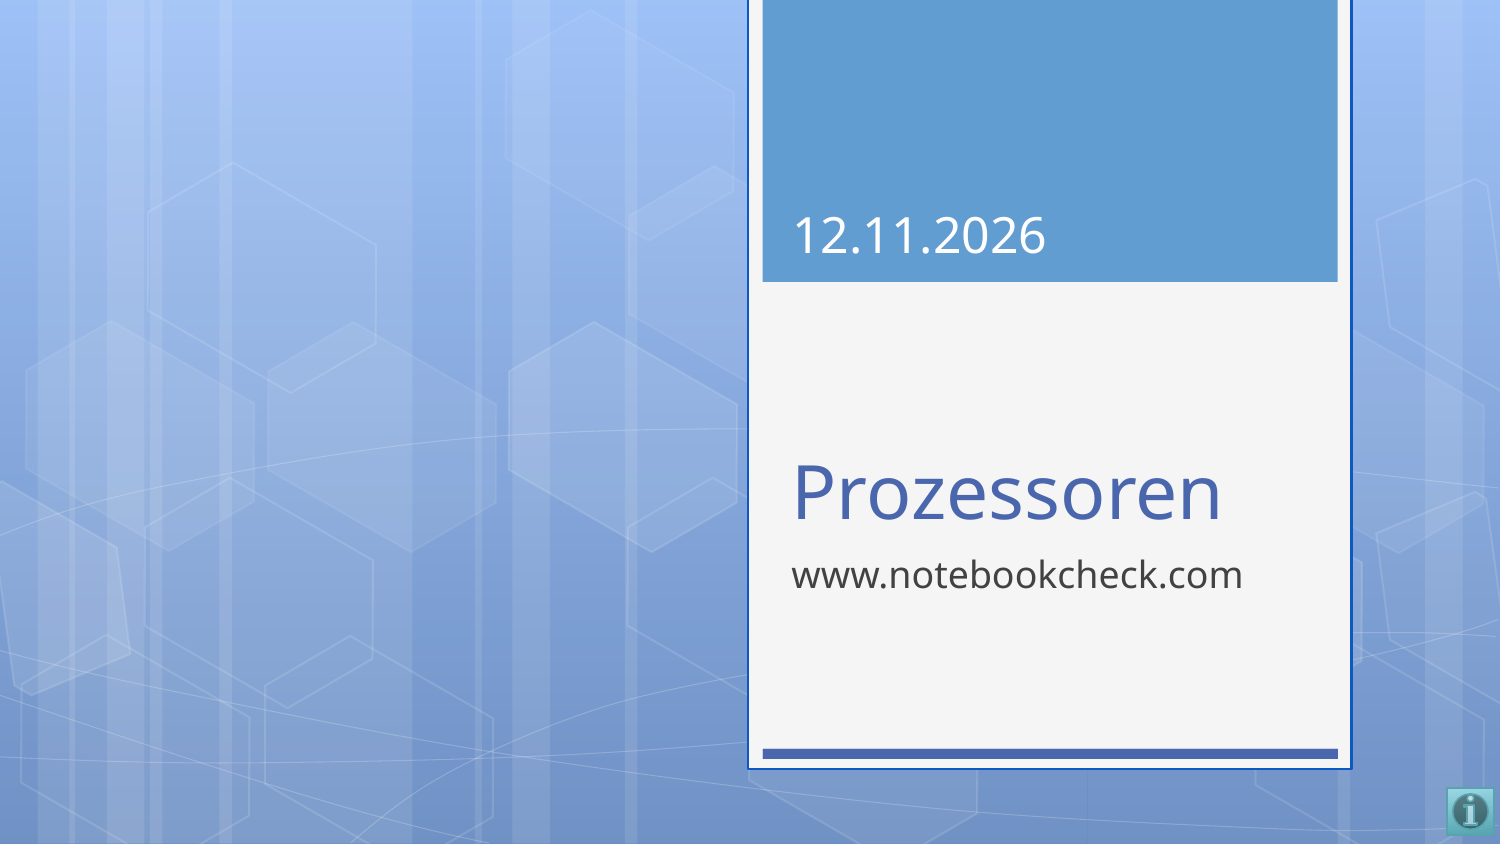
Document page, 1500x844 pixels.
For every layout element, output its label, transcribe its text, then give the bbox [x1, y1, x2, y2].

subtitle www.notebookcheck.com [776, 543, 1320, 699]
text_box [772, 184, 1129, 281]
text_box [1446, 787, 1495, 836]
title Prozessoren [776, 333, 1320, 543]
